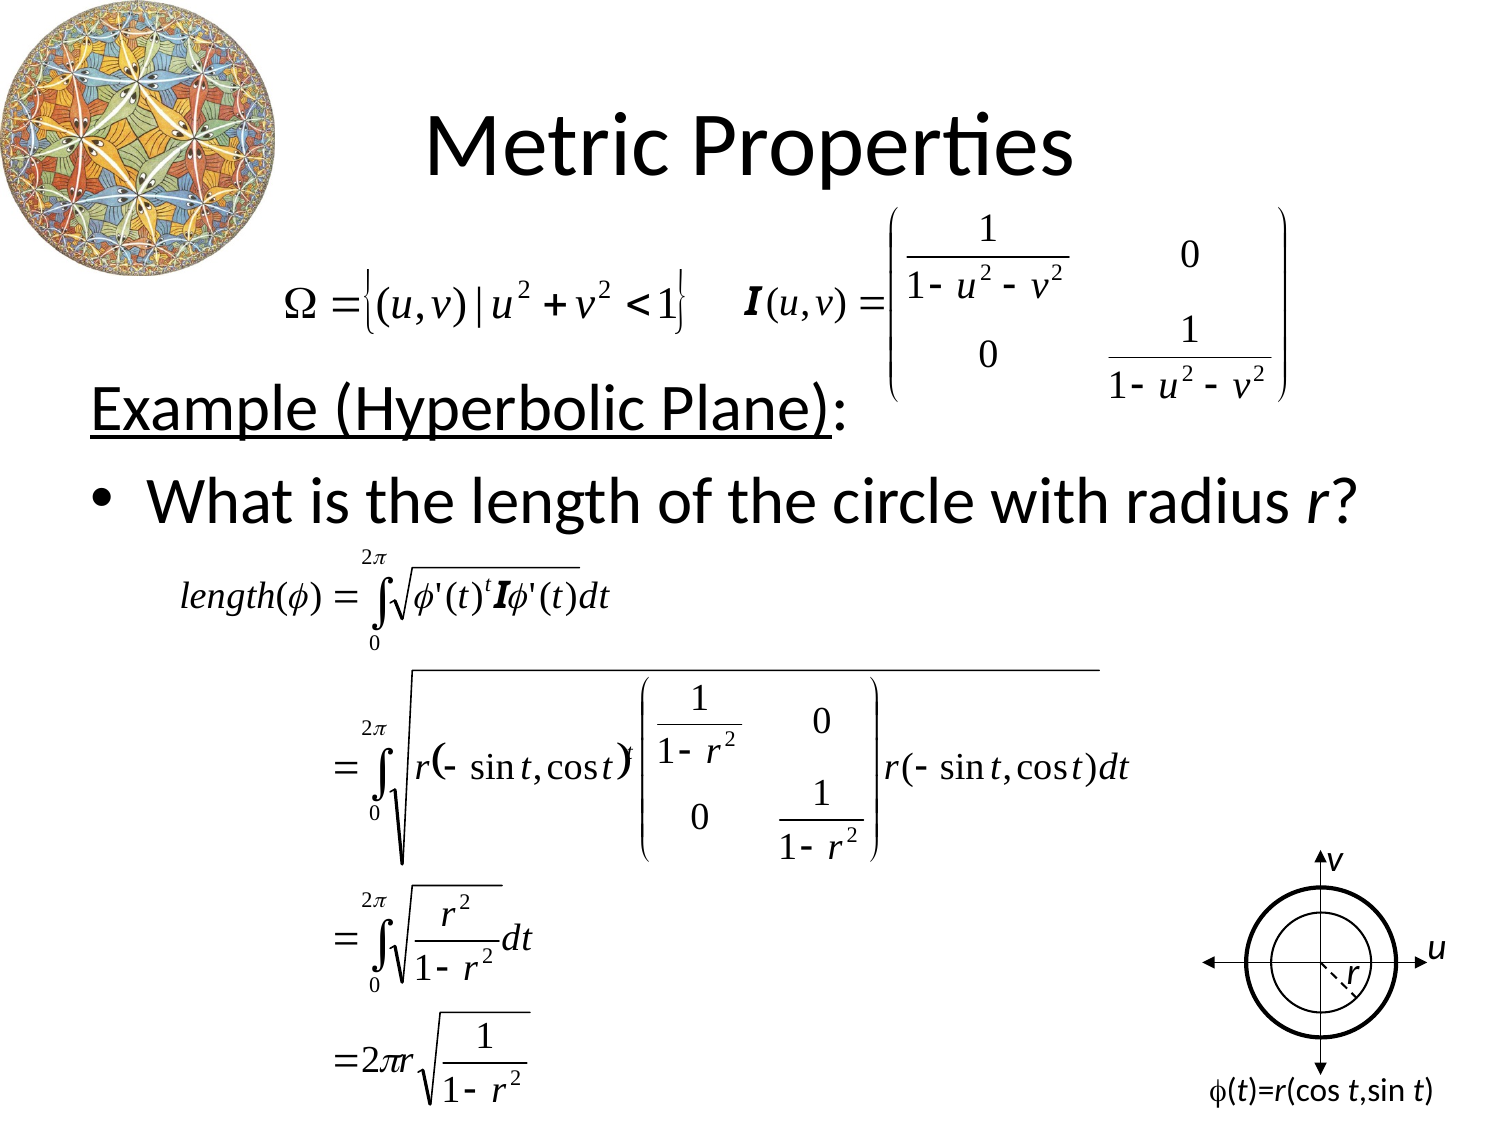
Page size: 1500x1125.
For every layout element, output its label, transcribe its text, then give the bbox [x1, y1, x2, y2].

text_box [1244, 885, 1316, 961]
text_box v [1311, 826, 1359, 887]
text_box [1269, 910, 1316, 961]
text_box [1269, 971, 1316, 1015]
text_box [1325, 910, 1368, 959]
text_box r [1360, 971, 1375, 1000]
title Metric Properties [279, 45, 1425, 233]
text_box u [1412, 914, 1462, 975]
picture [0, 0, 276, 277]
text_box [1325, 971, 1398, 1040]
text_box [1325, 1006, 1350, 1015]
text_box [277, 269, 697, 338]
list Example (Hyperbolic Plane): What is the length of the circle with radius r? [75, 262, 1425, 1125]
text_box [1325, 885, 1399, 961]
text_box (t)=r(cos t,sin t) [1194, 1060, 1450, 1116]
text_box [1320, 962, 1357, 999]
text_box [1244, 971, 1316, 1040]
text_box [741, 197, 1299, 413]
text_box r [1331, 939, 1375, 961]
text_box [174, 540, 1138, 1114]
